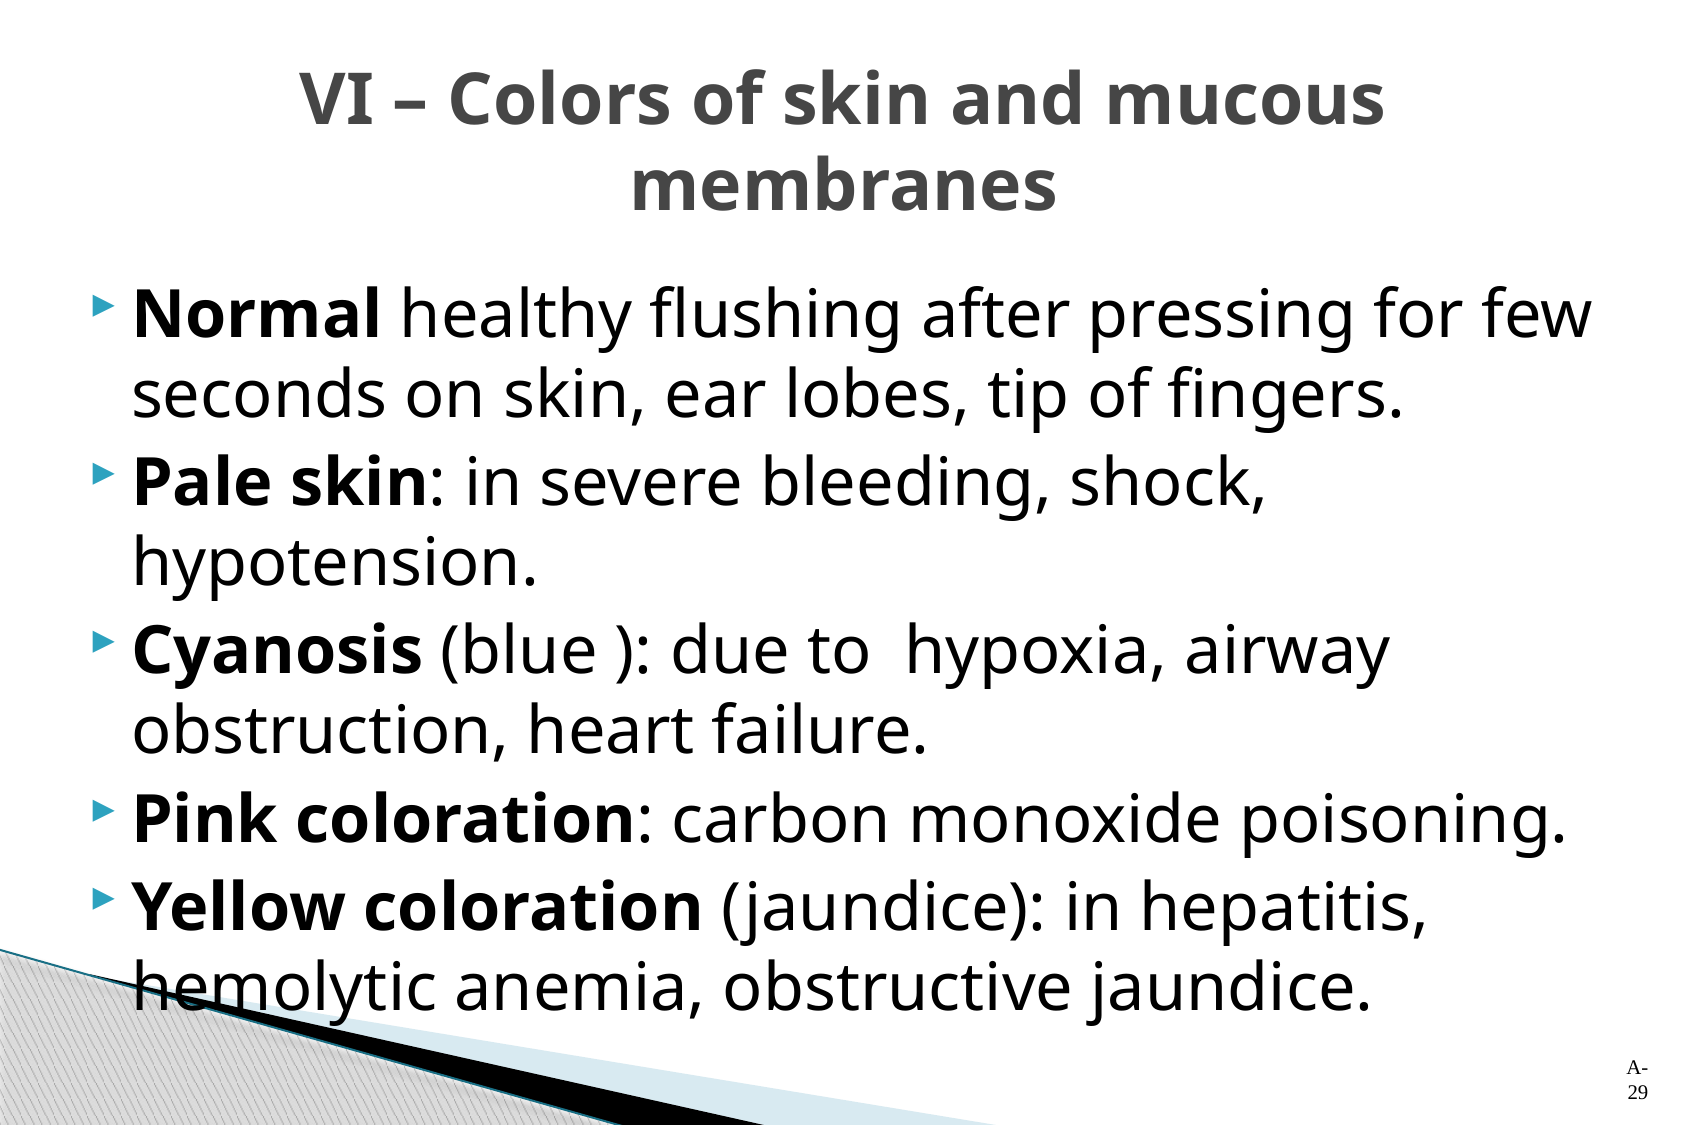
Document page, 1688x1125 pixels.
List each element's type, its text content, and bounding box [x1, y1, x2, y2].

list Normal healthy flushing after pressing for few seconds on skin, ear lobes, tip of fingers. Pale skin: in severe bleeding, shock, hypotension. Cyanosis (blue ): due to hypoxia, airway obstruction, heart failure. Pink coloration: carbon monoxide poisoning. Yellow coloration (jaundice): in hepatitis, hemolytic anemia, obstructive jaundice. [56, 187, 1632, 1088]
slide_number A-29 [1595, 1051, 1664, 1112]
title VI – Colors of skin and mucous membranes [84, 45, 1604, 233]
